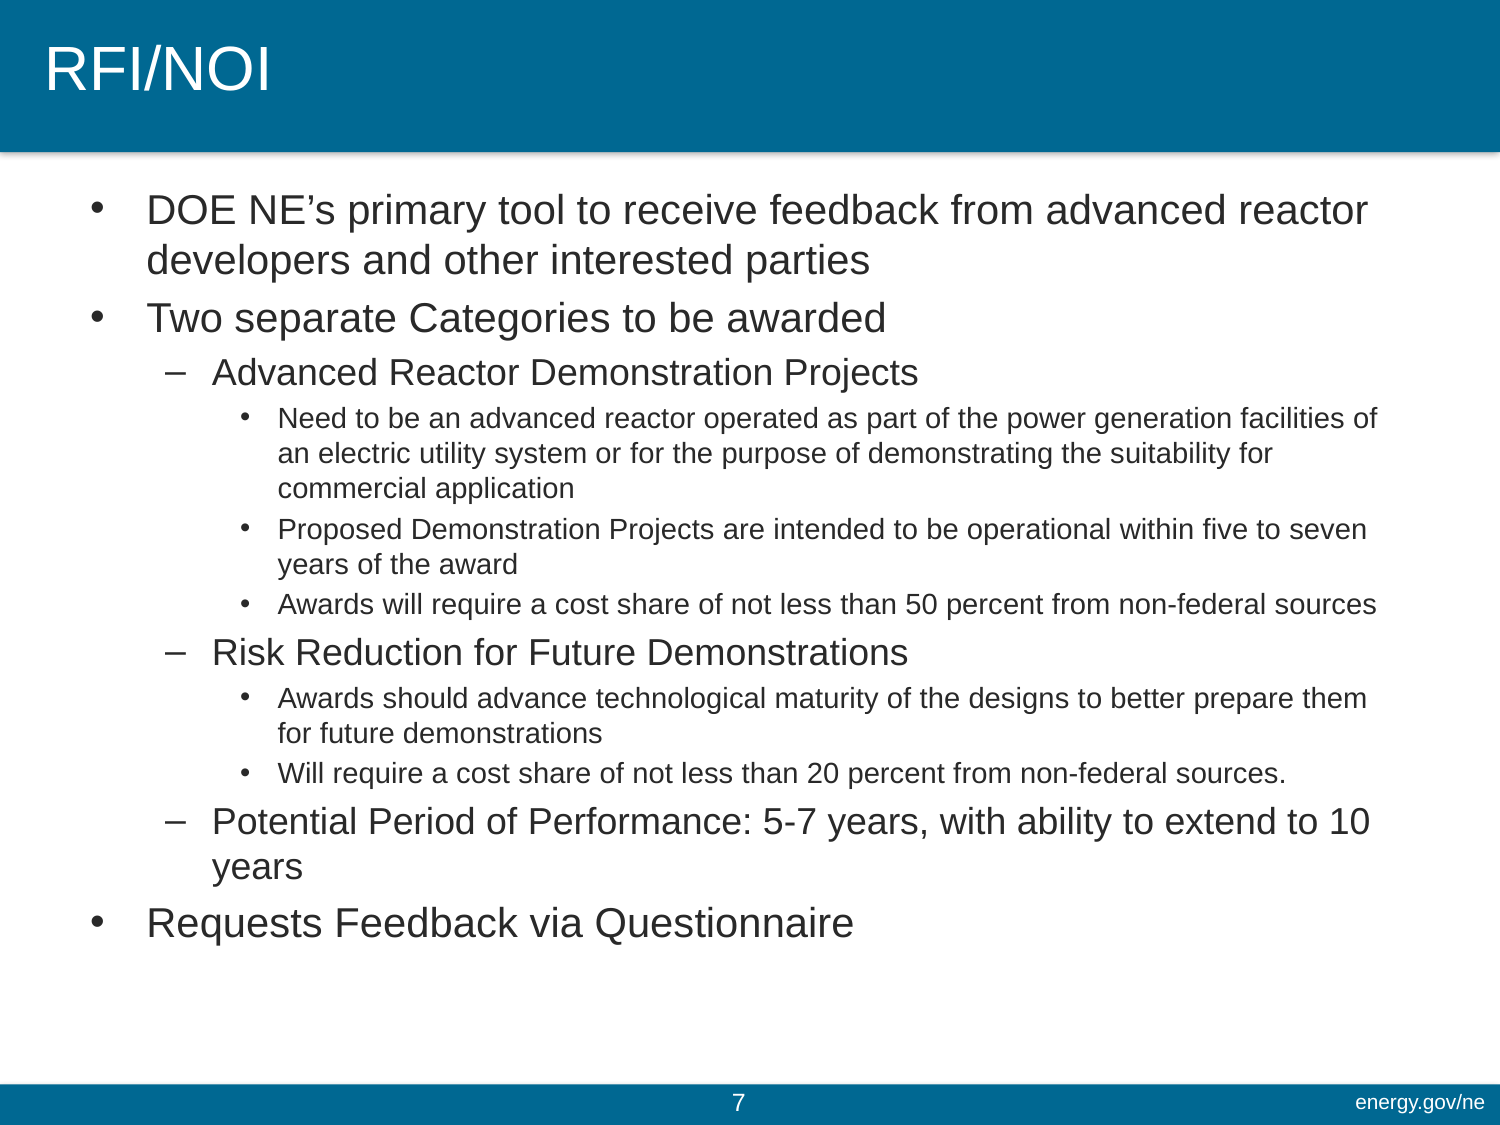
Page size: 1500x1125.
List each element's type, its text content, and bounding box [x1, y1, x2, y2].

list DOE NE’s primary tool to receive feedback from advanced reactor developers and other interested parties Two separate Categories to be awarded Advanced Reactor Demonstration Projects Need to be an advanced reactor operated as part of the power generation facilities of an electric utility system or for the purpose of demonstrating the suitability for commercial application Proposed Demonstration Projects are intended to be operational within five to seven years of the award Awards will require a cost share of not less than 50 percent from non-federal sources Risk Reduction for Future Demonstrations Awards should advance technological maturity of the designs to better prepare them for future demonstrations Will require a cost share of not less than 20 percent from non-federal sources. Potential Period of Performance: 5-7 years, with ability to extend to 10 years Requests Feedback via Questionnaire [74, 174, 1426, 1062]
title RFI/NOI [28, 0, 959, 149]
